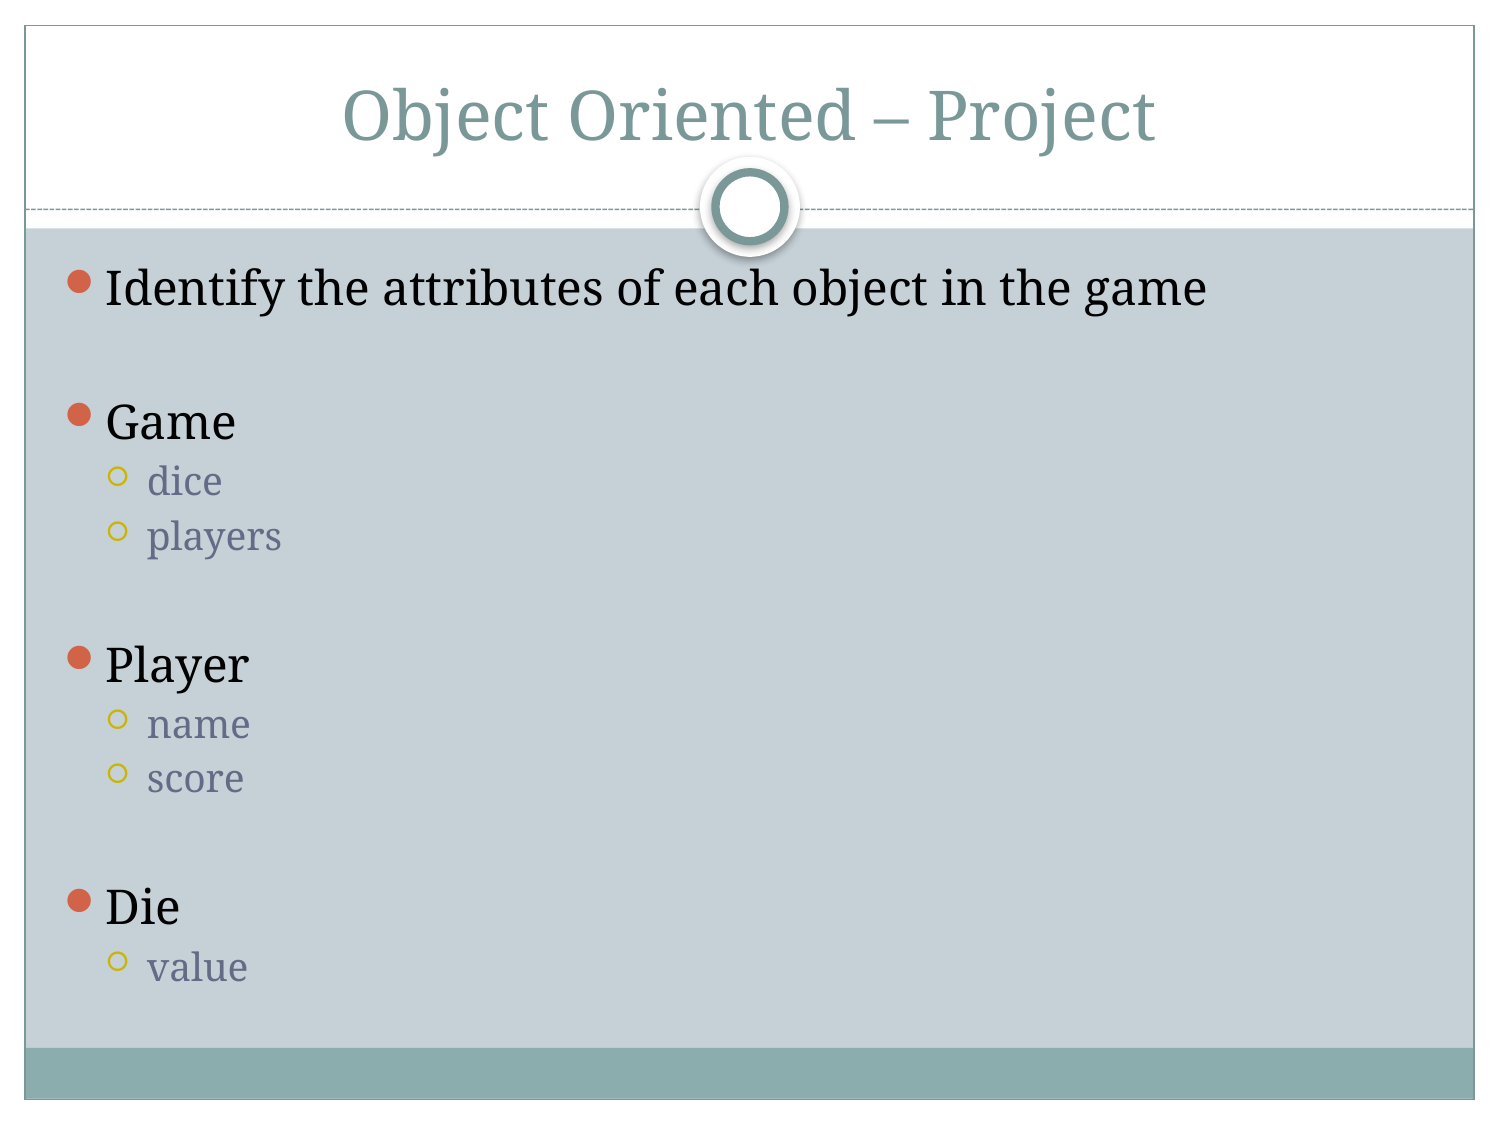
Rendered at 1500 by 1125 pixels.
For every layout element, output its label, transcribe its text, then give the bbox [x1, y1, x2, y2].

list Identify the attributes of each object in the game Game dice players Player name score Die value [49, 250, 1445, 1001]
title Object Oriented – Project [49, 37, 1450, 162]
